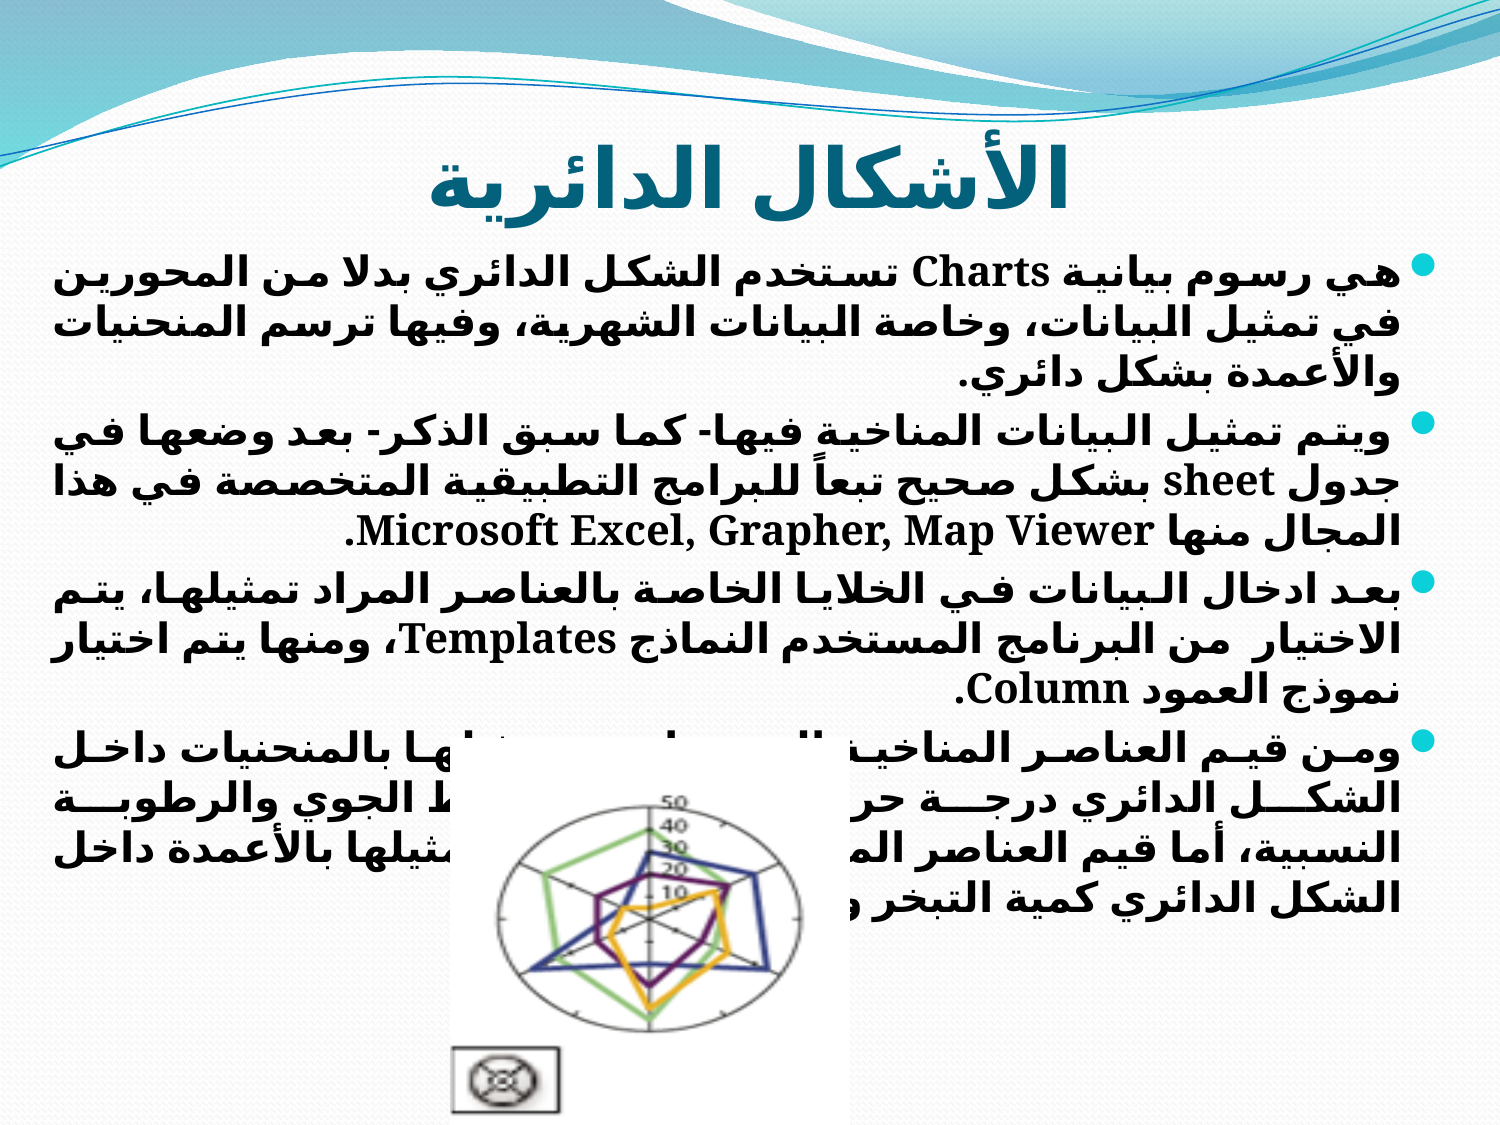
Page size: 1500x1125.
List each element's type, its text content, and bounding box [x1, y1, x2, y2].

picture [449, 738, 851, 1125]
list هي رسوم بيانية Charts تستخدم الشكل الدائري بدلا من المحورين في تمثيل البيانات، وخاصة البيانات الشهرية، وفيها ترسم المنحنيات والأعمدة بشكل دائري. ويتم تمثيل البيانات المناخية فيها- كما سبق الذكر- بعد وضعها في جدول sheet بشكل صحيح تبعاً للبرامج التطبيقية المتخصصة في هذا المجال منها Microsoft Excel, Grapher, Map Viewer. بعد ادخال البيانات في الخلايا الخاصة بالعناصر المراد تمثيلها، يتم الاختيار من البرنامج المستخدم النماذج Templates، ومنها يتم اختيار نموذج العمود Column. ومن قيم العناصر المناخية التي يناسب تمثيلها بالمنحنيات داخل الشكل الدائري درجة حرارة الهواء، والضغط الجوي والرطوبة النسبية، أما قيم العناصر المناخية التي يناسب تمثيلها بالأعمدة داخل الشكل الدائري كمية التبخر وكميات الأمطار. [37, 237, 1463, 1088]
title الأشكال الدائرية [75, 75, 1425, 225]
